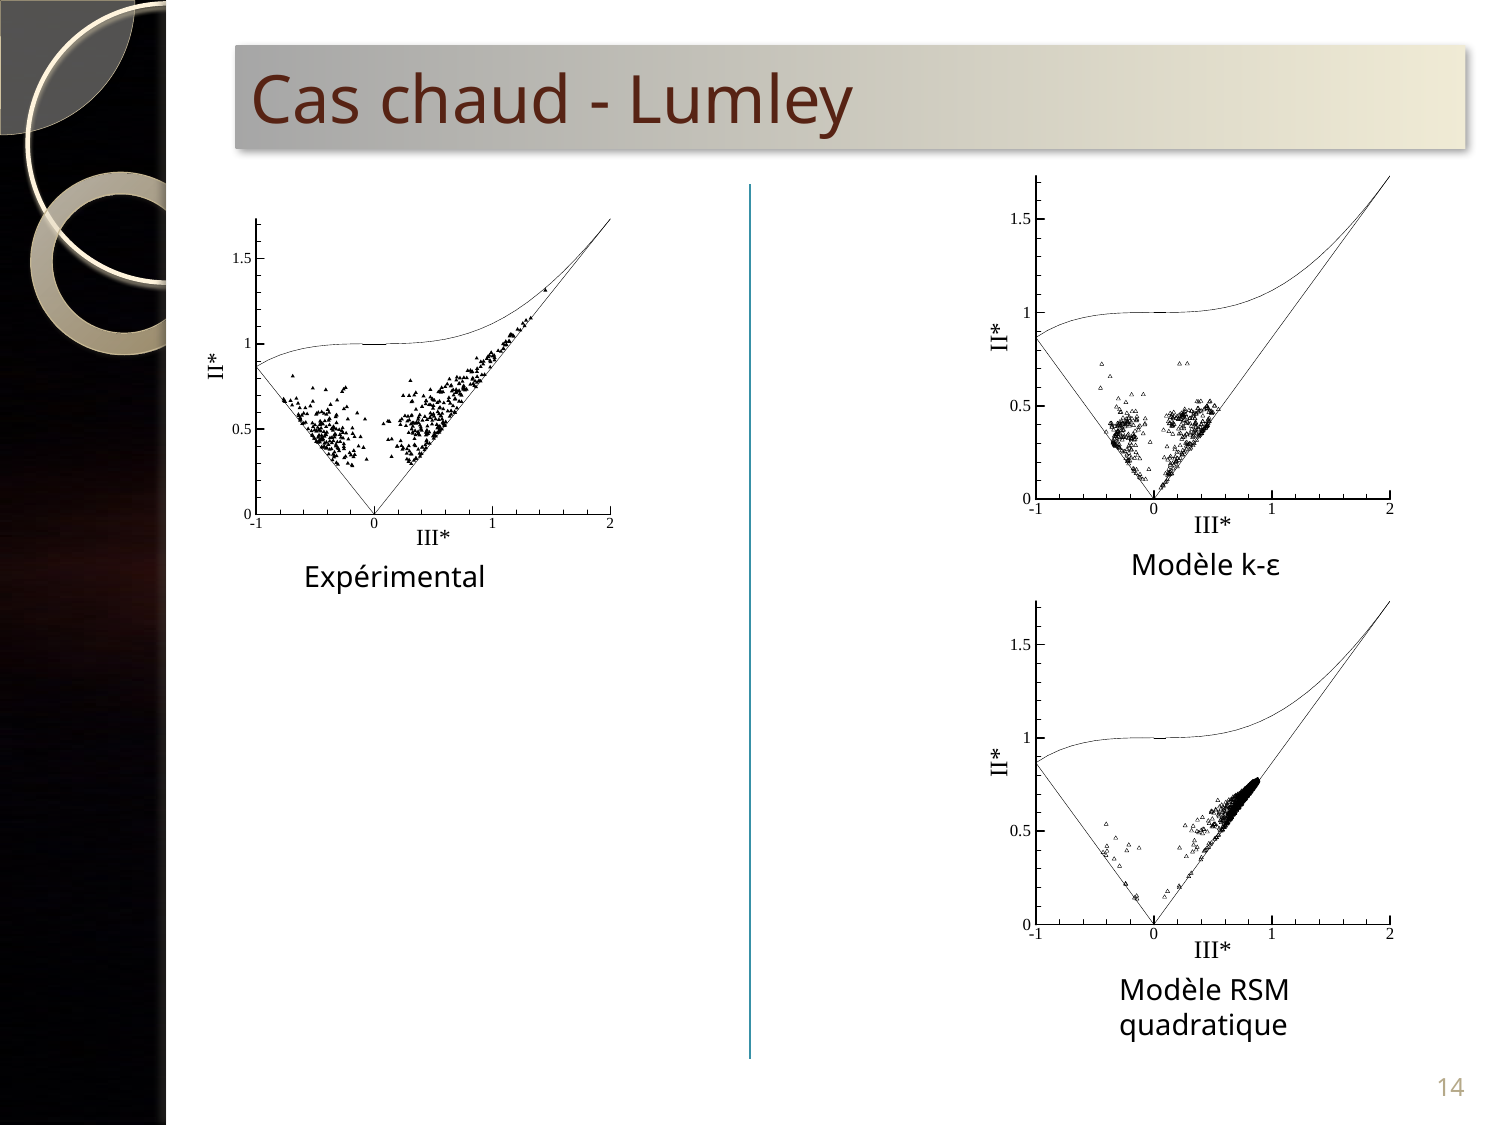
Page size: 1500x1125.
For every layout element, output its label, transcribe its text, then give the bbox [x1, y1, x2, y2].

title Cas chaud - Lumley [235, 45, 1466, 149]
picture [194, 172, 668, 557]
slide_number 14 [1413, 1034, 1488, 1113]
picture [136, 0, 164, 4]
text_box Expérimental [289, 569, 502, 601]
picture [53, 241, 160, 332]
text_box Modèle RSM quadratique [1104, 983, 1317, 1049]
picture [0, 134, 166, 1125]
picture [32, 13, 160, 207]
picture [62, 195, 160, 280]
picture [974, 125, 1447, 546]
picture [974, 550, 1447, 971]
